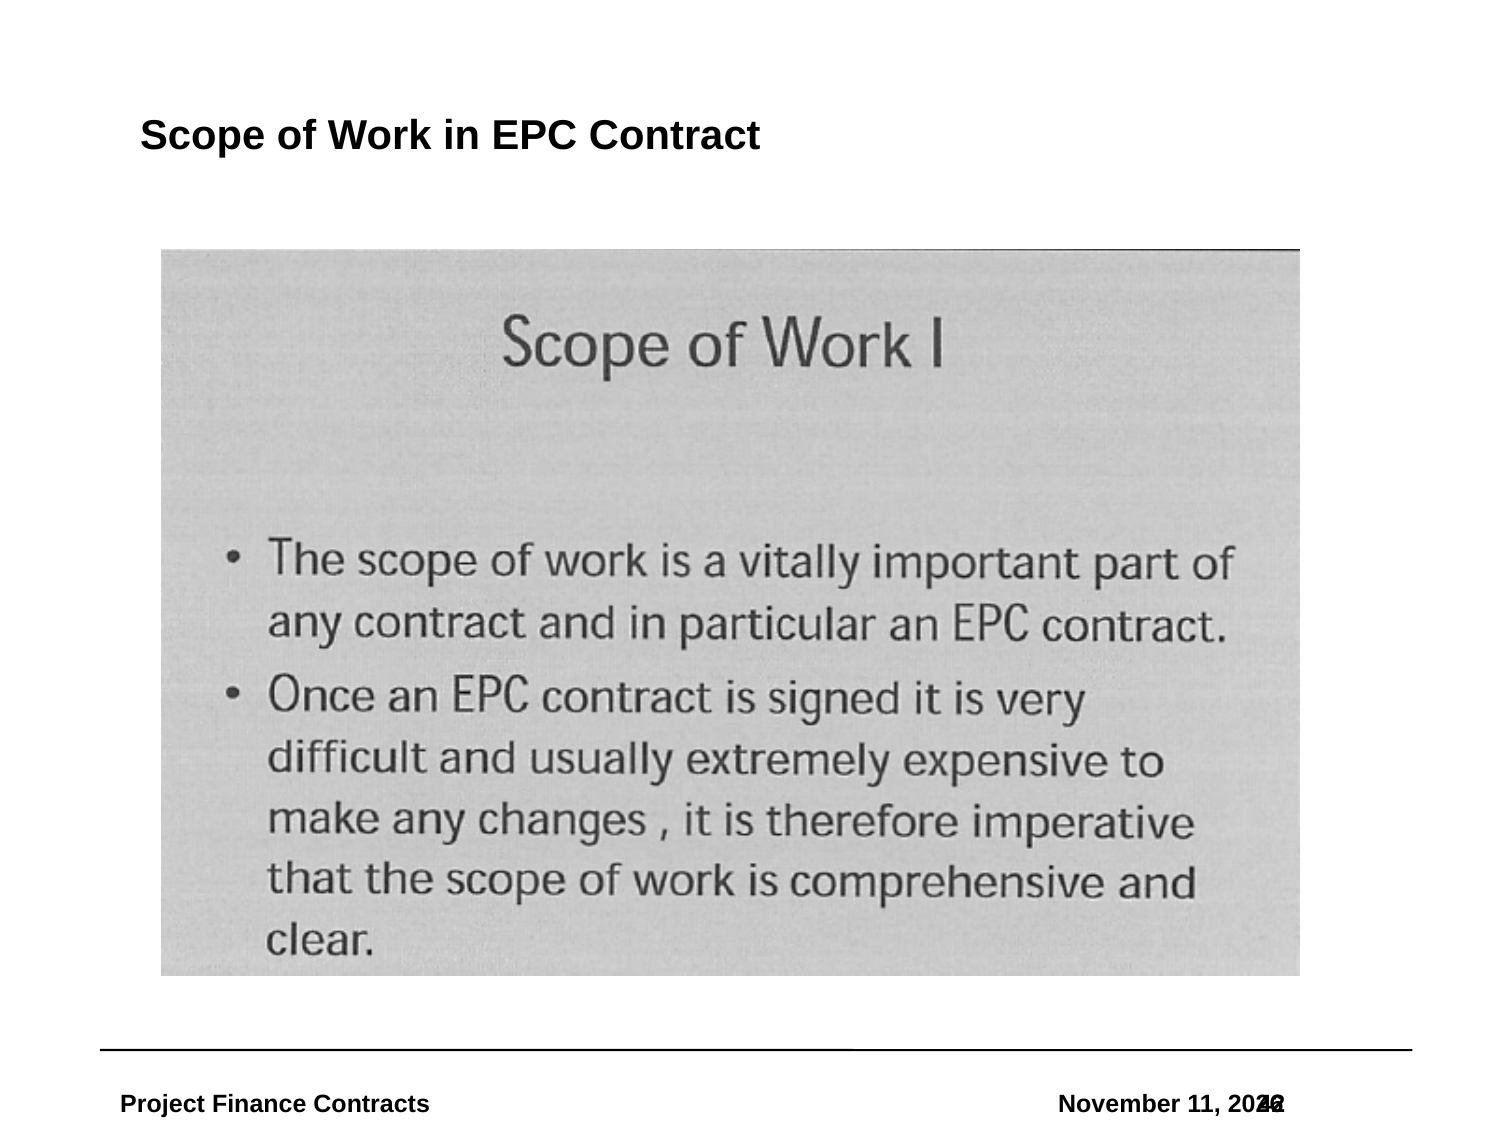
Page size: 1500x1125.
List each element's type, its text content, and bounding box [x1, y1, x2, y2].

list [161, 249, 1301, 976]
title Scope of Work in EPC Contract [124, 99, 1288, 226]
